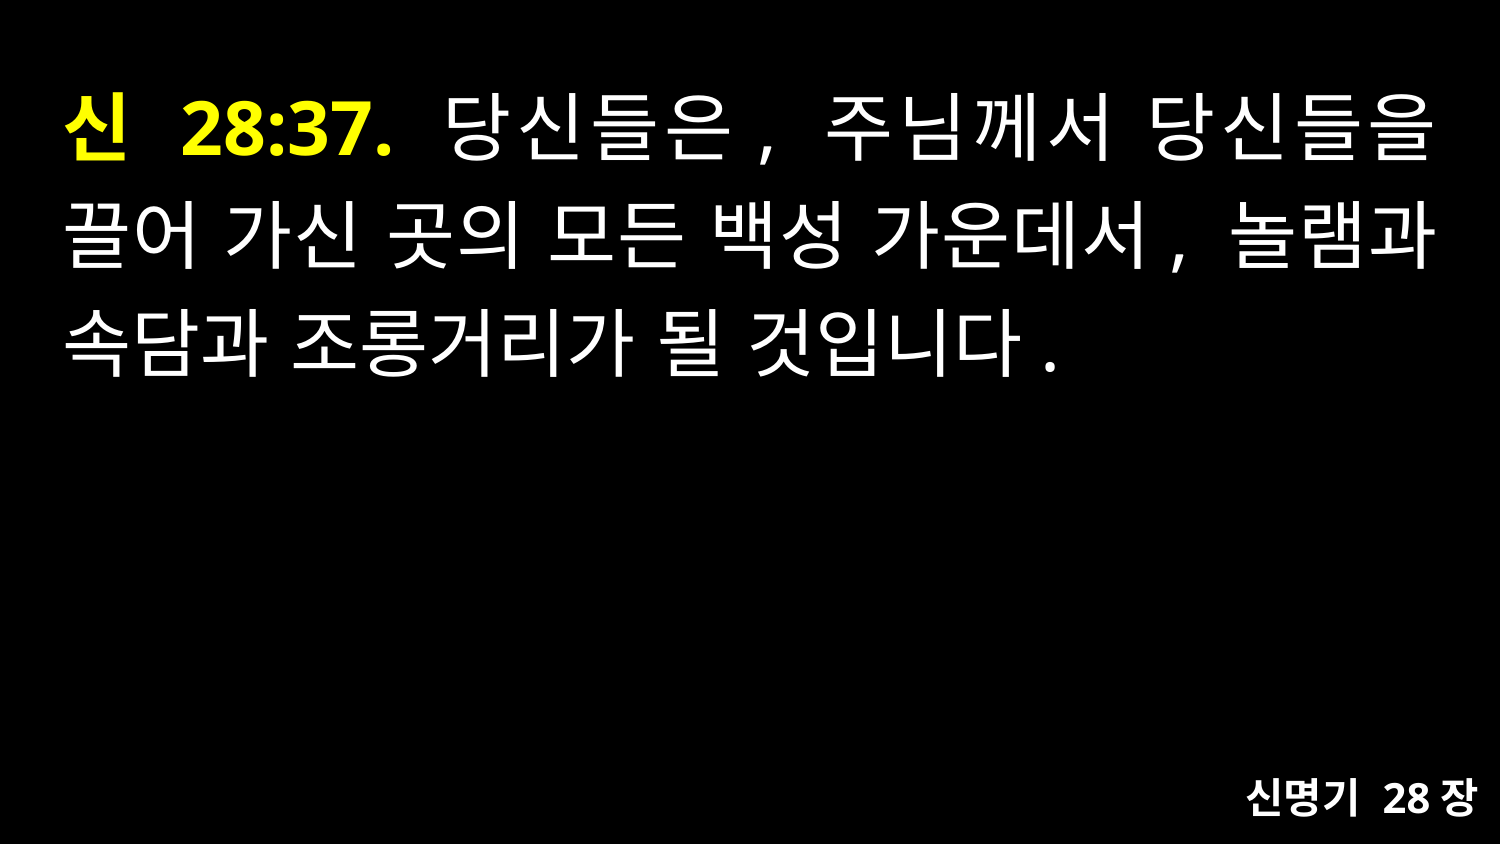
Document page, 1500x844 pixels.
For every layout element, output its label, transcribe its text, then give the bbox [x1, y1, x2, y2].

title 신 28:37. 당신들은, 주님께서 당신들을 끌어 가신 곳의 모든 백성 가운데서, 놀램과 속담과 조롱거리가 될 것입니다. [0, 0, 1500, 844]
subtitle 신명기 28장 [916, 770, 1500, 844]
